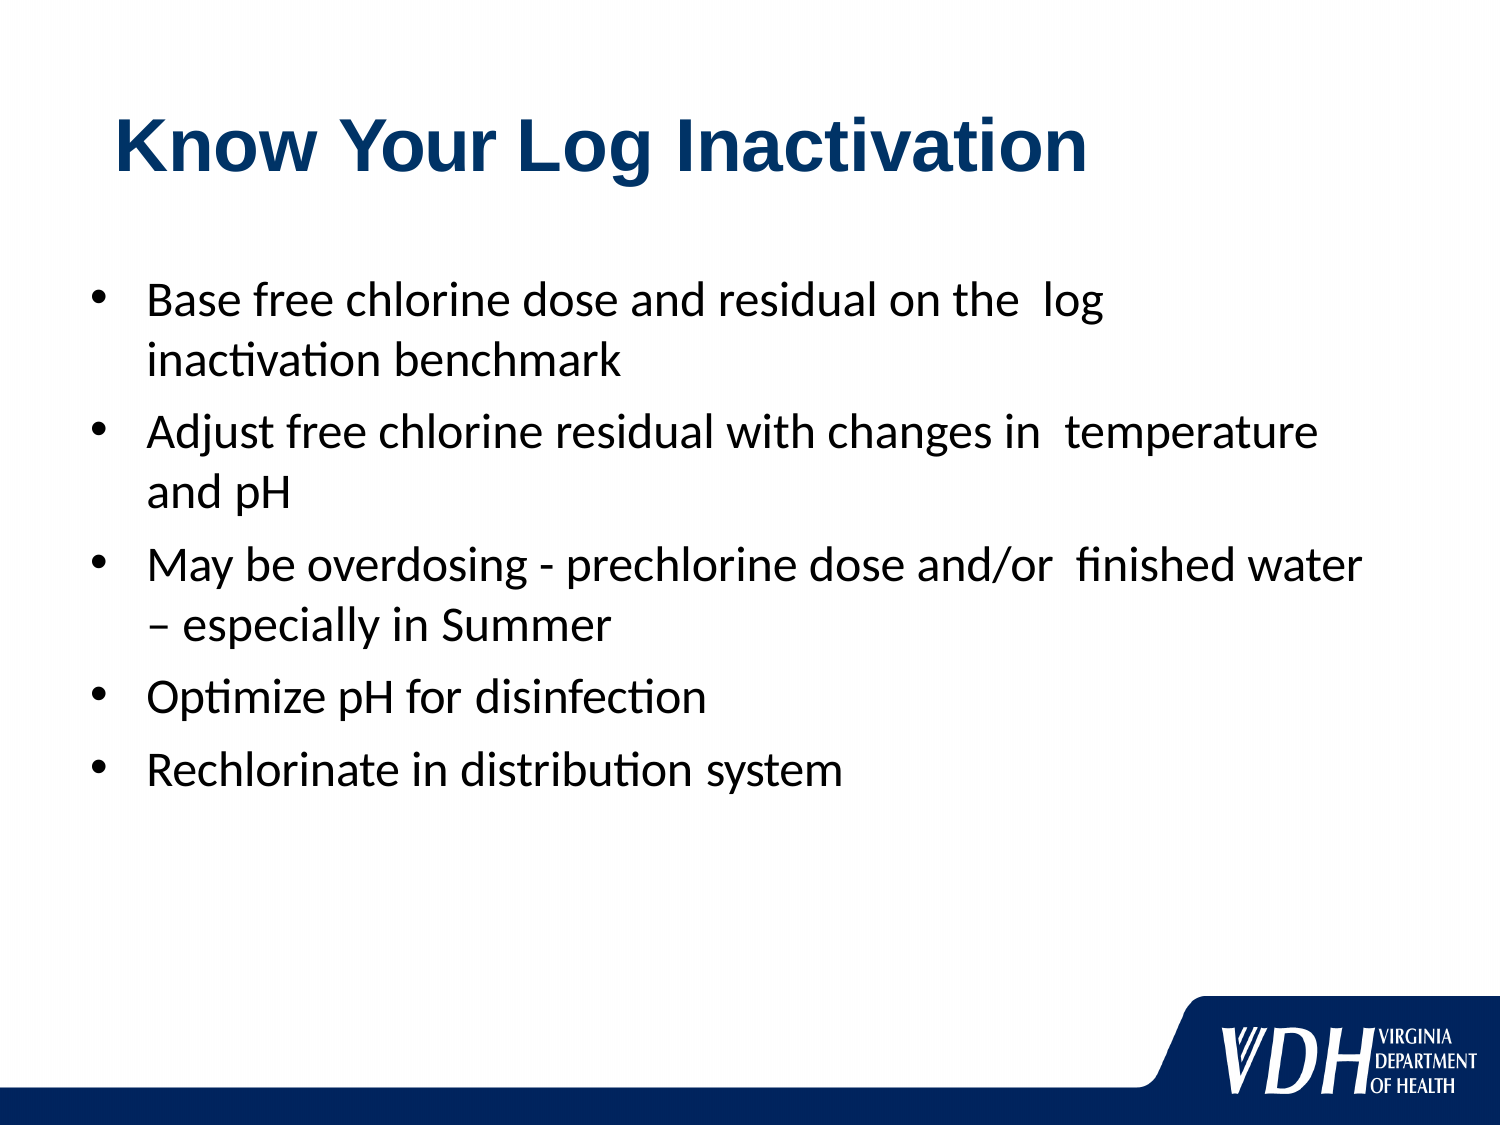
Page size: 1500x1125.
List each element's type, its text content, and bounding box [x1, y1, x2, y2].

picture [0, 0, 1500, 1125]
title Know Your Log Inactivation [112, 45, 1150, 236]
text_box Base free chlorine dose and residual on the log inactivation benchmark Adjust free chlorine residual with changes in temperature and pH May be overdosing - prechlorine dose and/or finished water – especially in Summer Optimize pH for disinfection Rechlorinate in distribution system [87, 263, 1369, 796]
